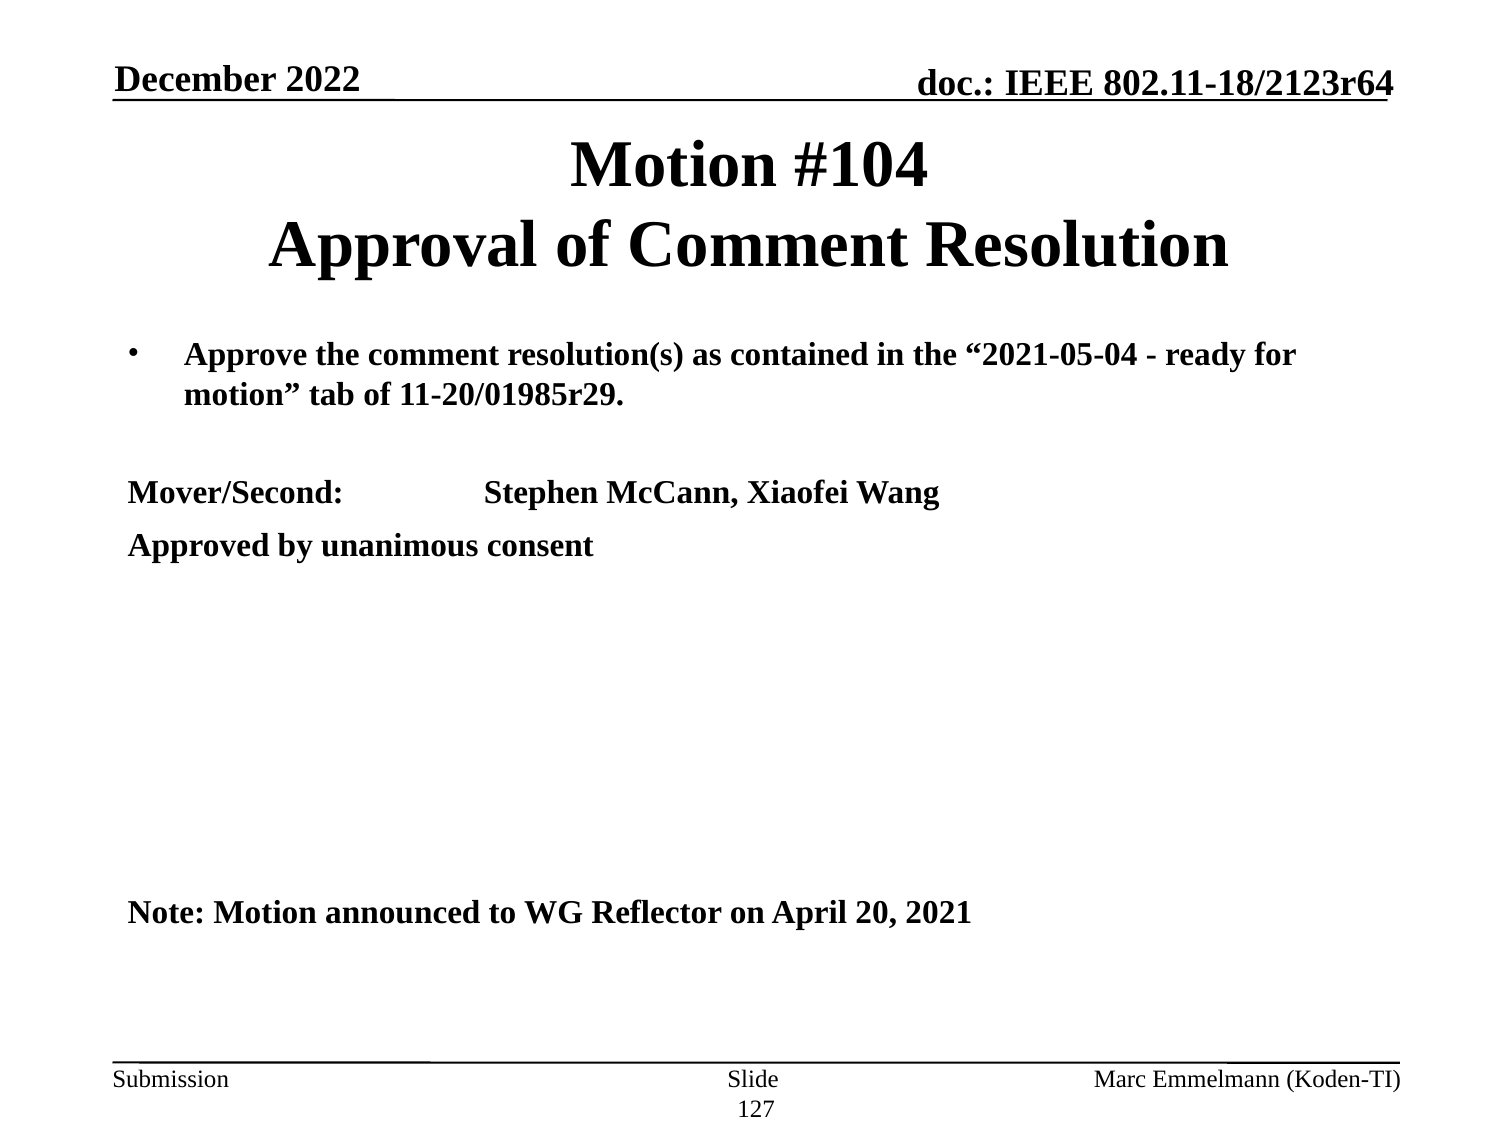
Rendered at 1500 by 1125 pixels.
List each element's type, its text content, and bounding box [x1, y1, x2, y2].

list Approve the comment resolution(s) as contained in the “2021-05-04 - ready for motion” tab of 11-20/01985r29. Mover/Second: Stephen McCann, Xiaofei Wang Approved by unanimous consent Note: Motion announced to WG Reflector on April 20, 2021 [112, 324, 1388, 1000]
footer Marc Emmelmann (Koden-TI) [878, 1061, 1402, 1093]
title Motion #104 Approval of Comment Resolution [112, 112, 1388, 288]
slide_number Slide 127 [712, 1061, 800, 1123]
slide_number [114, 54, 423, 100]
